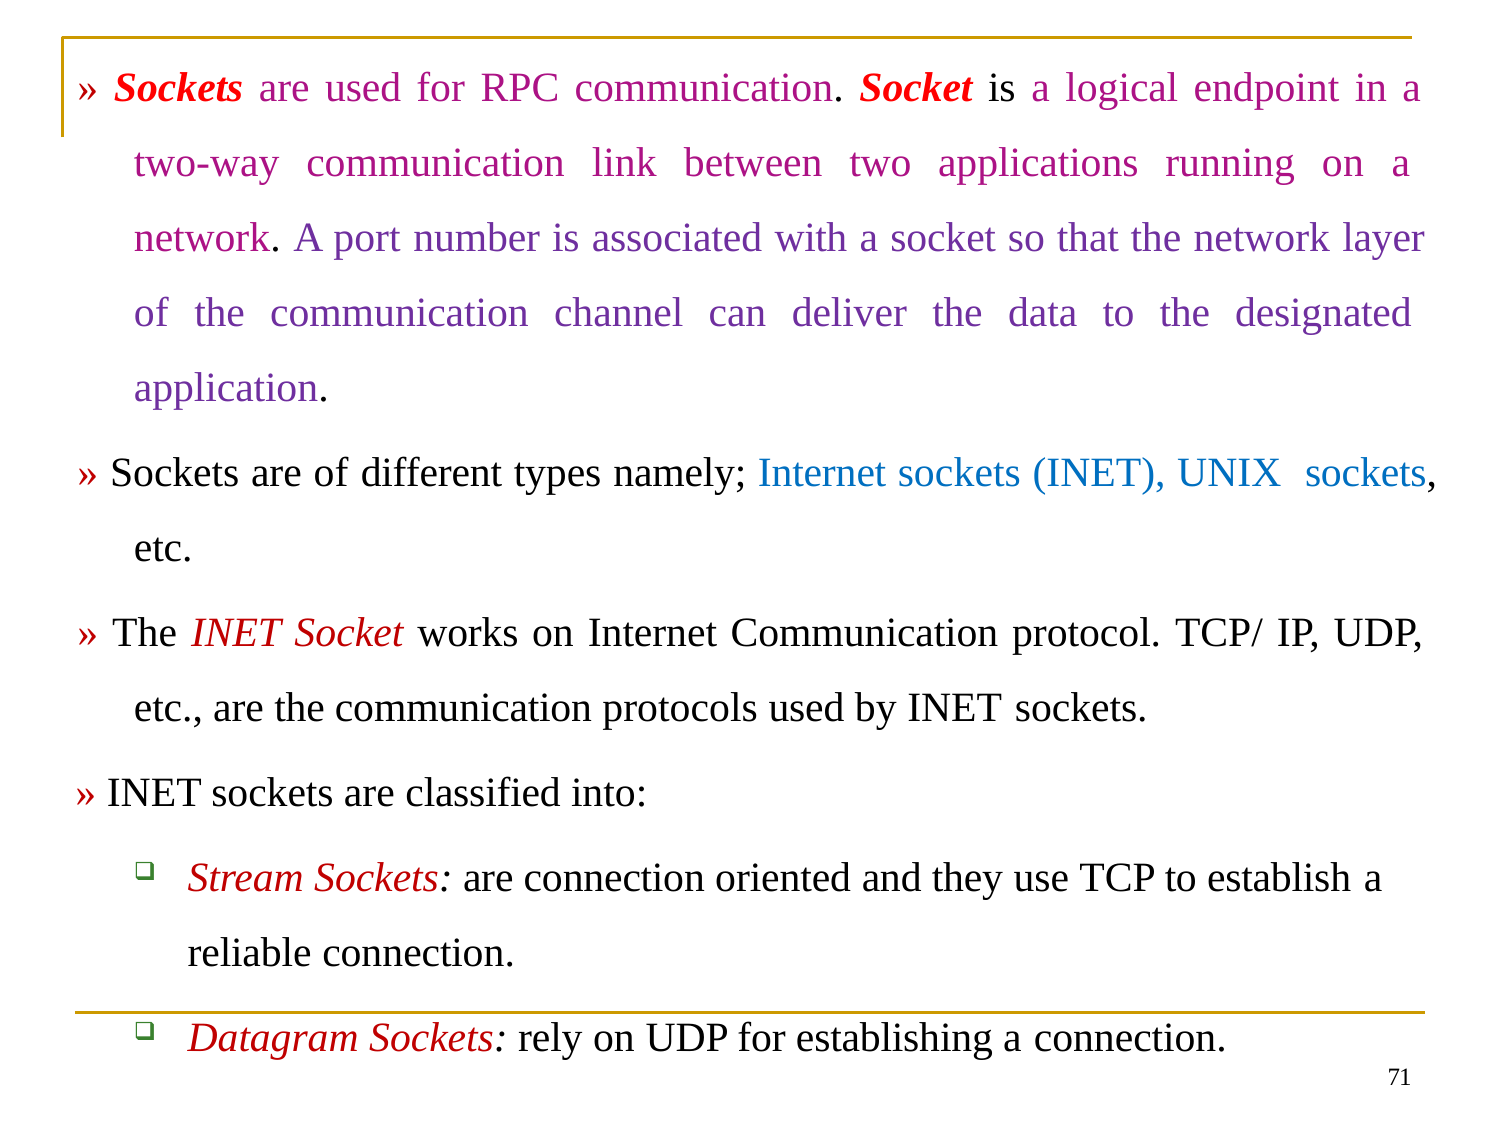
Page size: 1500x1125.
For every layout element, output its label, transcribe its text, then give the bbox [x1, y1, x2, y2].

text_box » Sockets are used for RPC communication. Socket is a logical endpoint in a two-way communication link between two applications running on a network. A port number is associated with a socket so that the network layer of the communication channel can deliver the data to the designated application. » Sockets are of different types namely; Internet sockets (INET), UNIX sockets, etc. » The INET Socket works on Internet Communication protocol. TCP/ IP, UDP, etc., are the communication protocols used by INET sockets. » INET sockets are classified into: Stream Sockets: are connection oriented and they use TCP to establish a reliable connection. Datagram Sockets: rely on UDP for establishing a connection. [75, 32, 1438, 1060]
slide_number 71 [1381, 1061, 1417, 1125]
